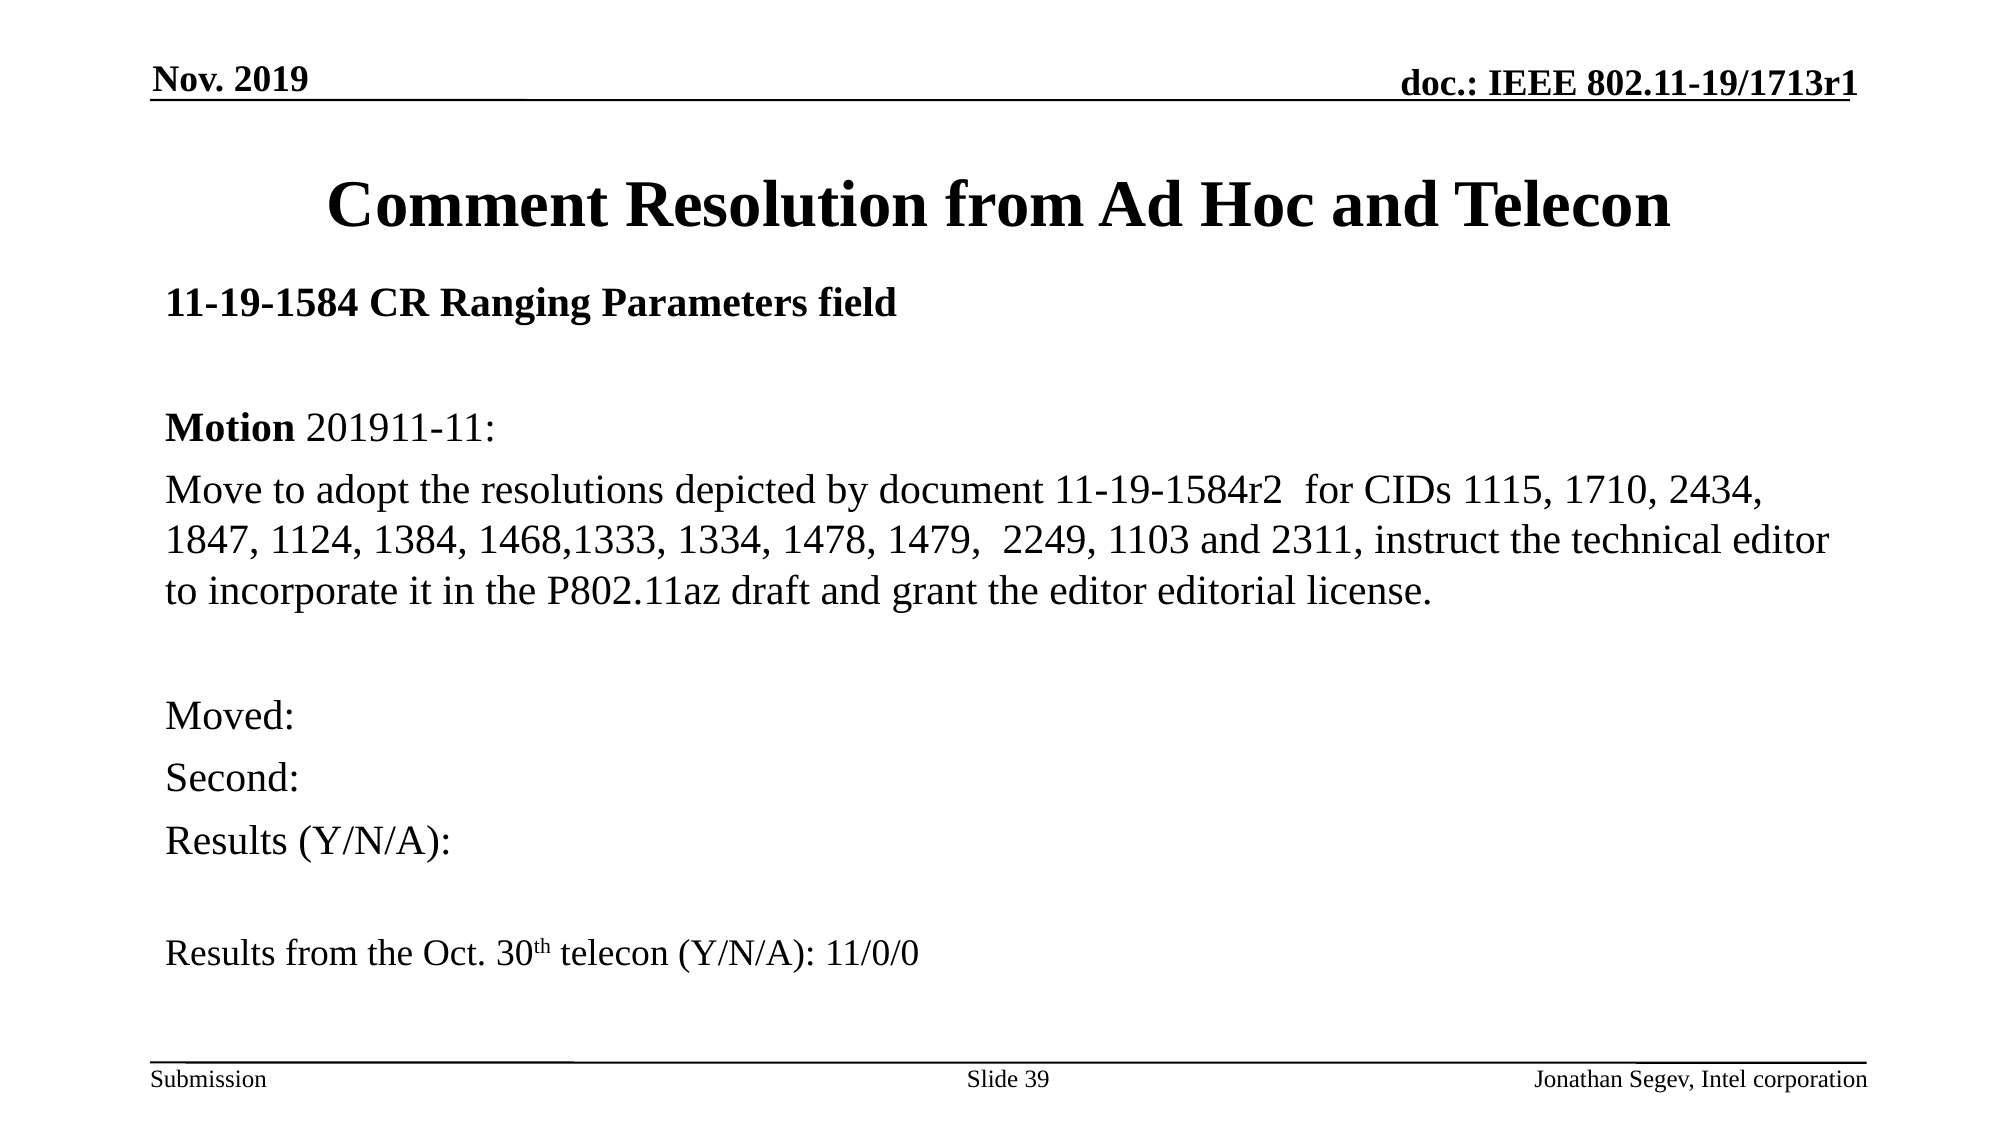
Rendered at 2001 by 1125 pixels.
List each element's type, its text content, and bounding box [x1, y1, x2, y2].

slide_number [152, 54, 563, 100]
footer Jonathan Segev, Intel corporation [1171, 1061, 1869, 1093]
list 11-19-1584 CR Ranging Parameters field Motion 201911-11: Move to adopt the resolutions depicted by document 11-19-1584r2 for CIDs 1115, 1710, 2434, 1847, 1124, 1384, 1468,1333, 1334, 1478, 1479, 2249, 1103 and 2311, instruct the technical editor to incorporate it in the P802.11az draft and grant the editor editorial license. Moved: Second: Results (Y/N/A): Results from the Oct. 30th telecon (Y/N/A): 11/0/0 [149, 266, 1850, 1000]
slide_number Slide 39 [950, 1061, 1067, 1123]
title Comment Resolution from Ad Hoc and Telecon [149, 112, 1850, 266]
